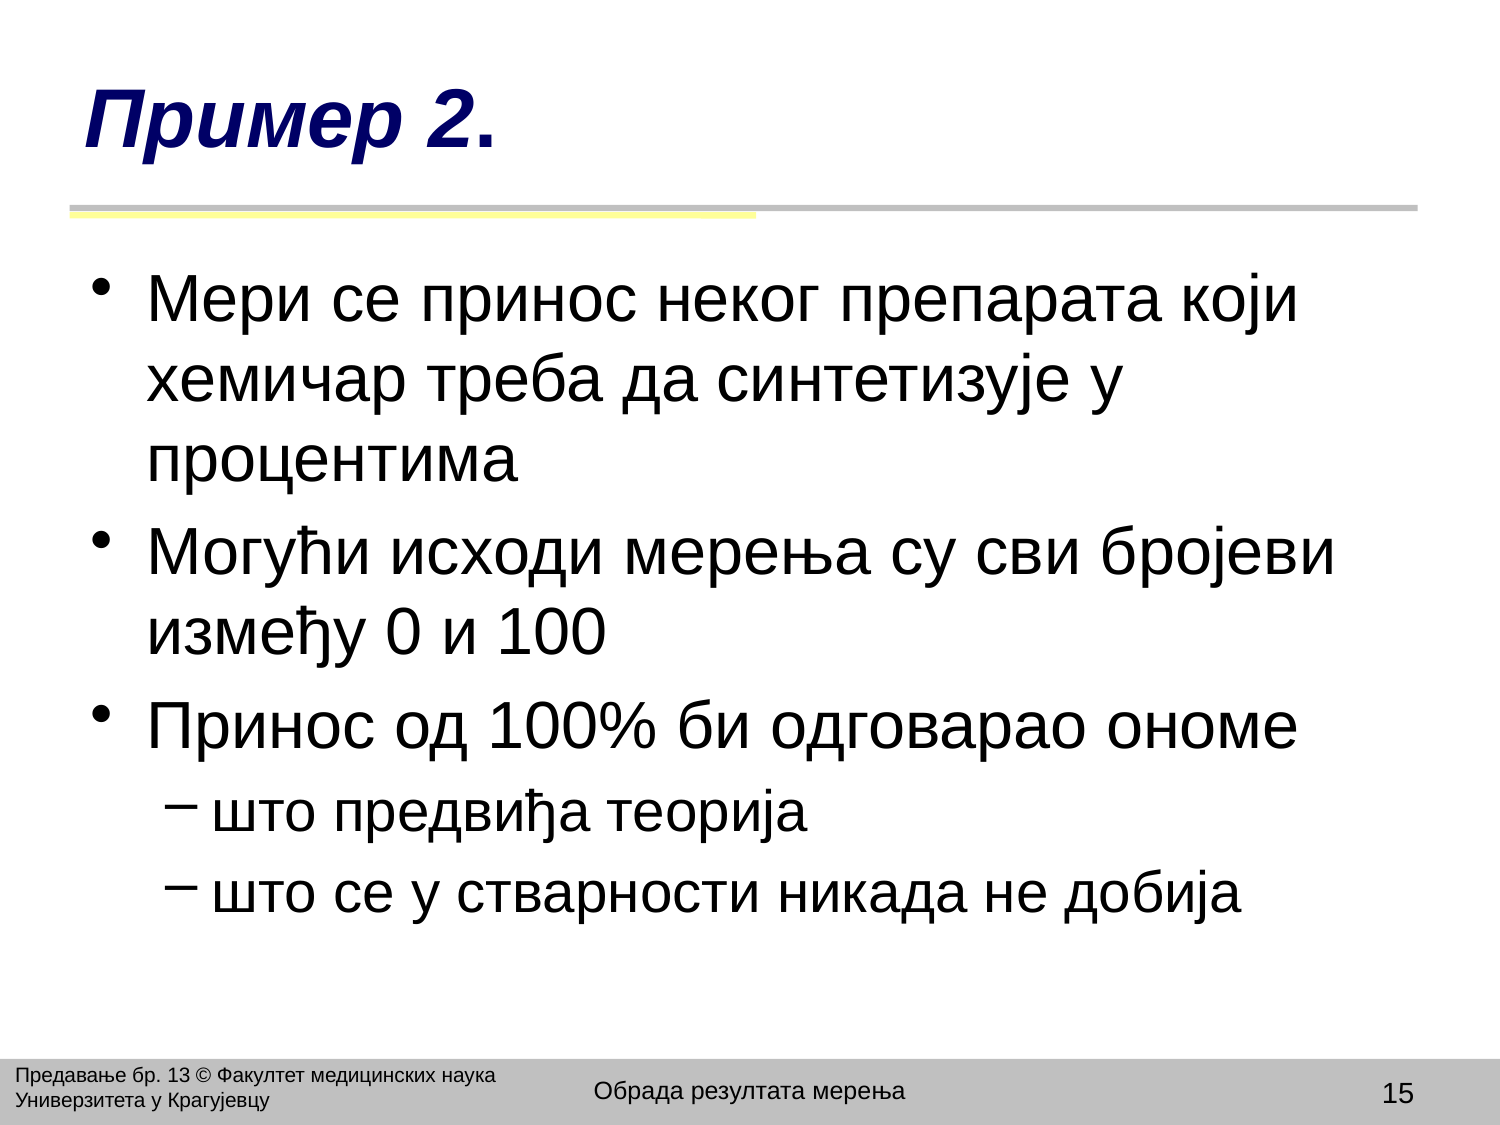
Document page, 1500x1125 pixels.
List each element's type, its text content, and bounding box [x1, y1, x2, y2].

slide_number Предавање бр. 13 © Факултет медицинских наука Универзитета у Крагујевцу [0, 1053, 631, 1108]
footer Обрада резултата мерења [512, 1066, 988, 1125]
title Пример 2. [69, 19, 1426, 208]
slide_number 15 [1079, 1066, 1430, 1125]
list Мери се принос неког препарата који хемичар треба да синтетизује у процентима Могући исходи мерења су сви бројеви између 0 и 100 Принос од 100% би одговарао ономе што предвиђа теорија што се у стварности никада не добија [74, 246, 1426, 1023]
